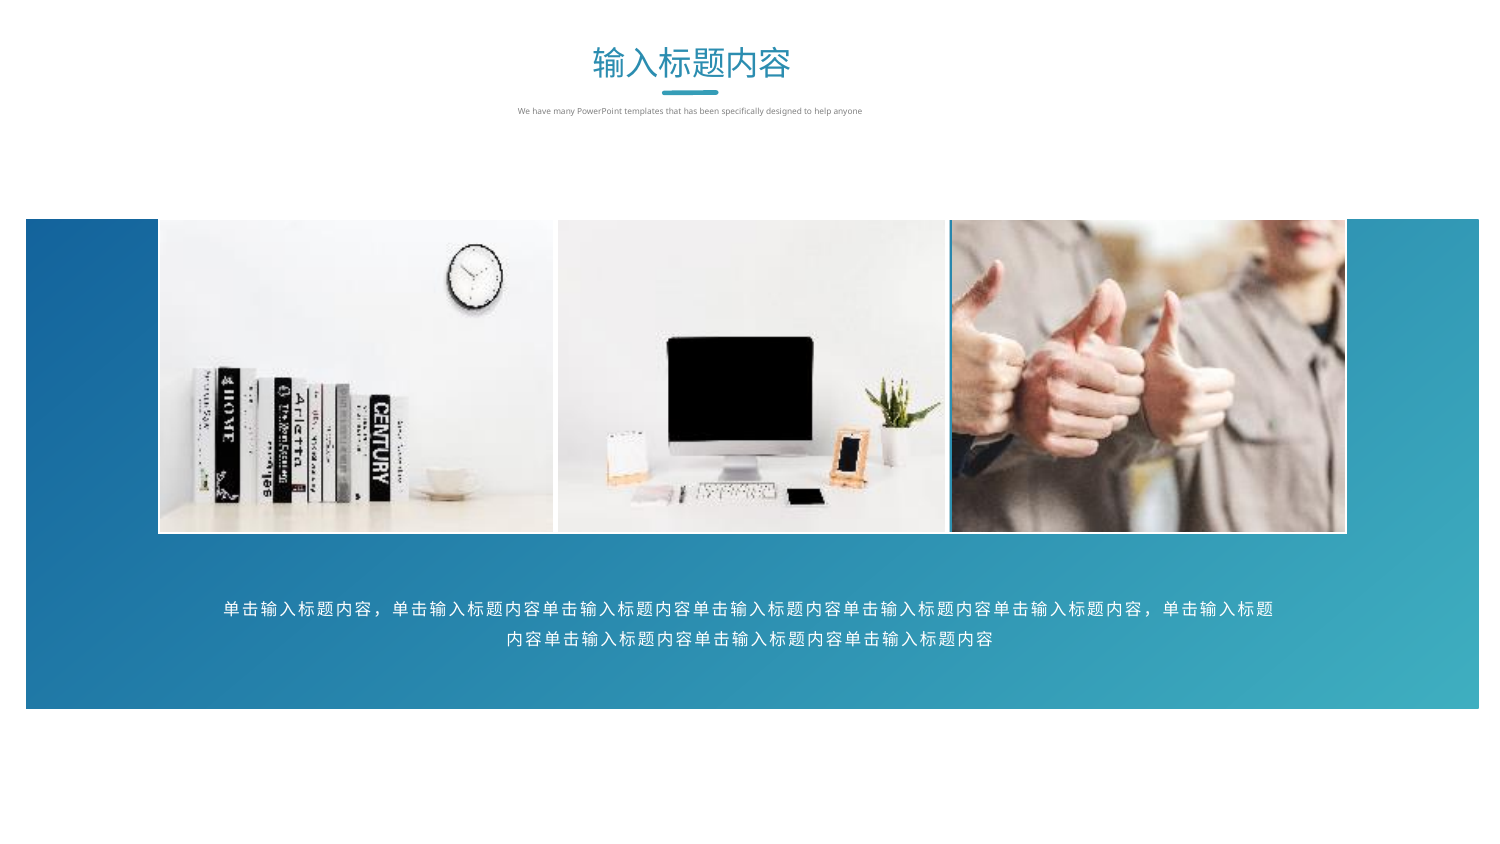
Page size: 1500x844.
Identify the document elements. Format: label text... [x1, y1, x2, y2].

text_box [158, 218, 1347, 534]
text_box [485, 34, 895, 124]
text_box 单击输入标题内容，单击输入标题内容单击输入标题内容单击输入标题内容单击输入标题内容单击输入标题内容，单击输入标题内容单击输入标题内容单击输入标题内容单击输入标题内容 [207, 581, 1293, 707]
text_box [25, 218, 1480, 709]
